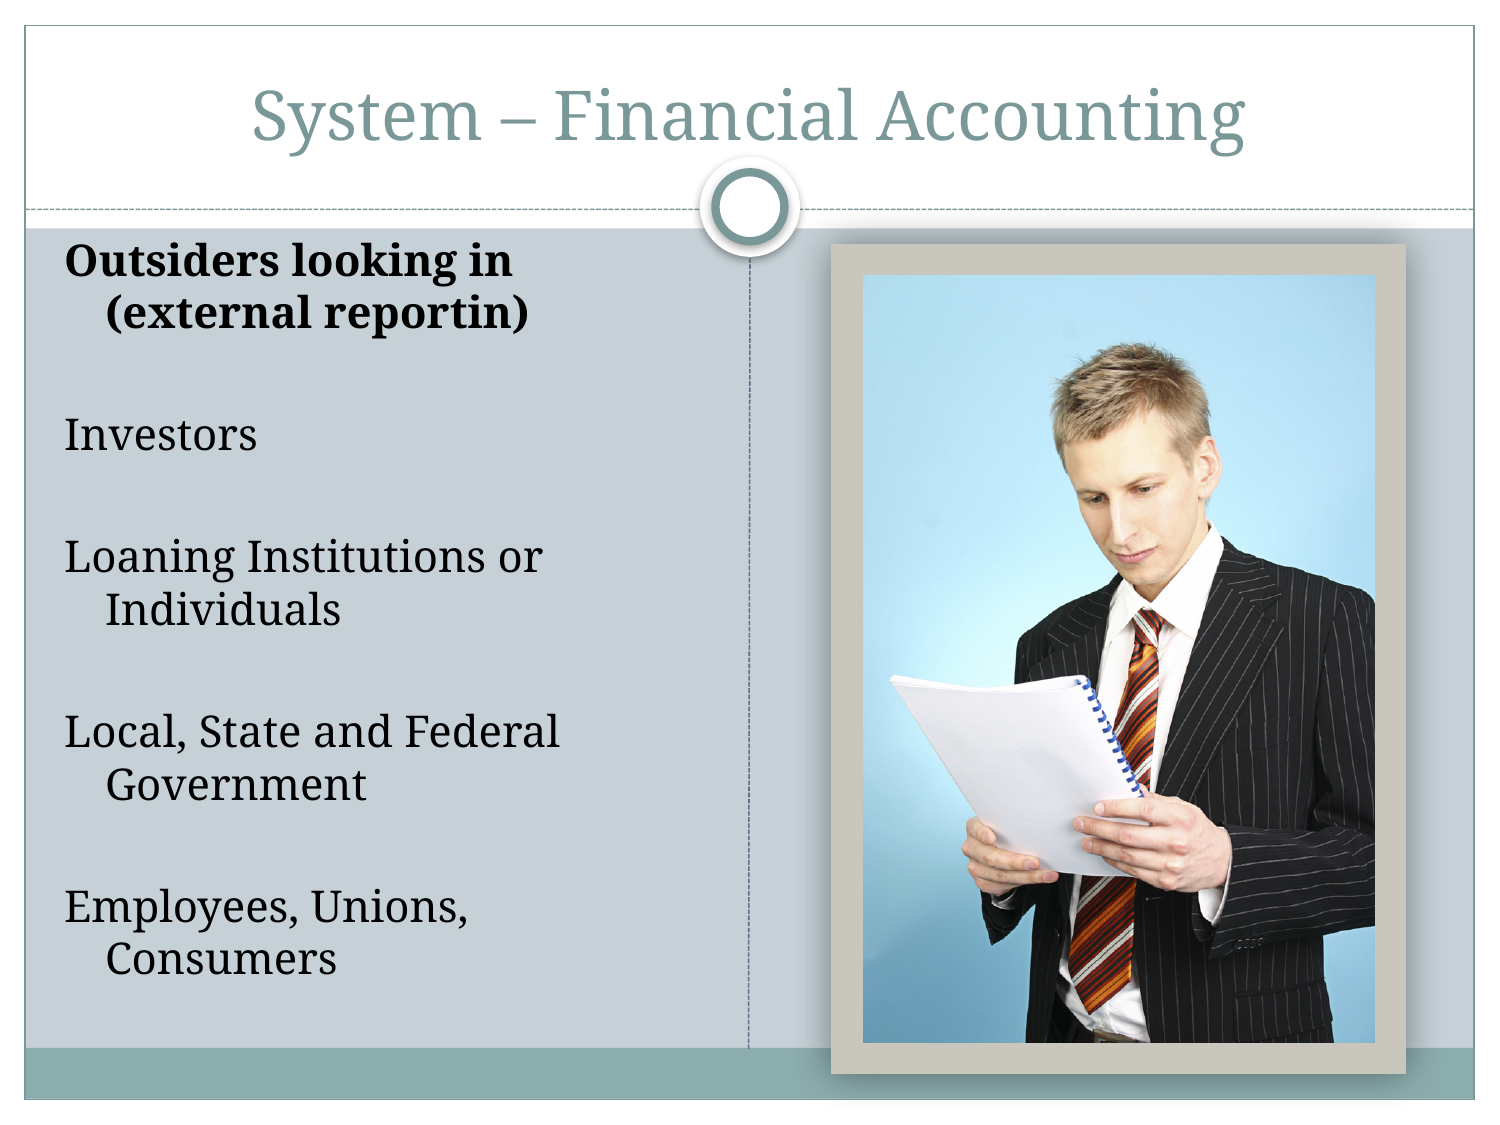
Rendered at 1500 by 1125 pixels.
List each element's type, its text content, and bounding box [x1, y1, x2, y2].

title System – Financial Accounting [49, 37, 1450, 162]
list Outsiders looking in (external reportin) Investors Loaning Institutions or Individuals Local, State and Federal Government Employees, Unions, Consumers [49, 224, 712, 993]
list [862, 274, 1376, 1044]
